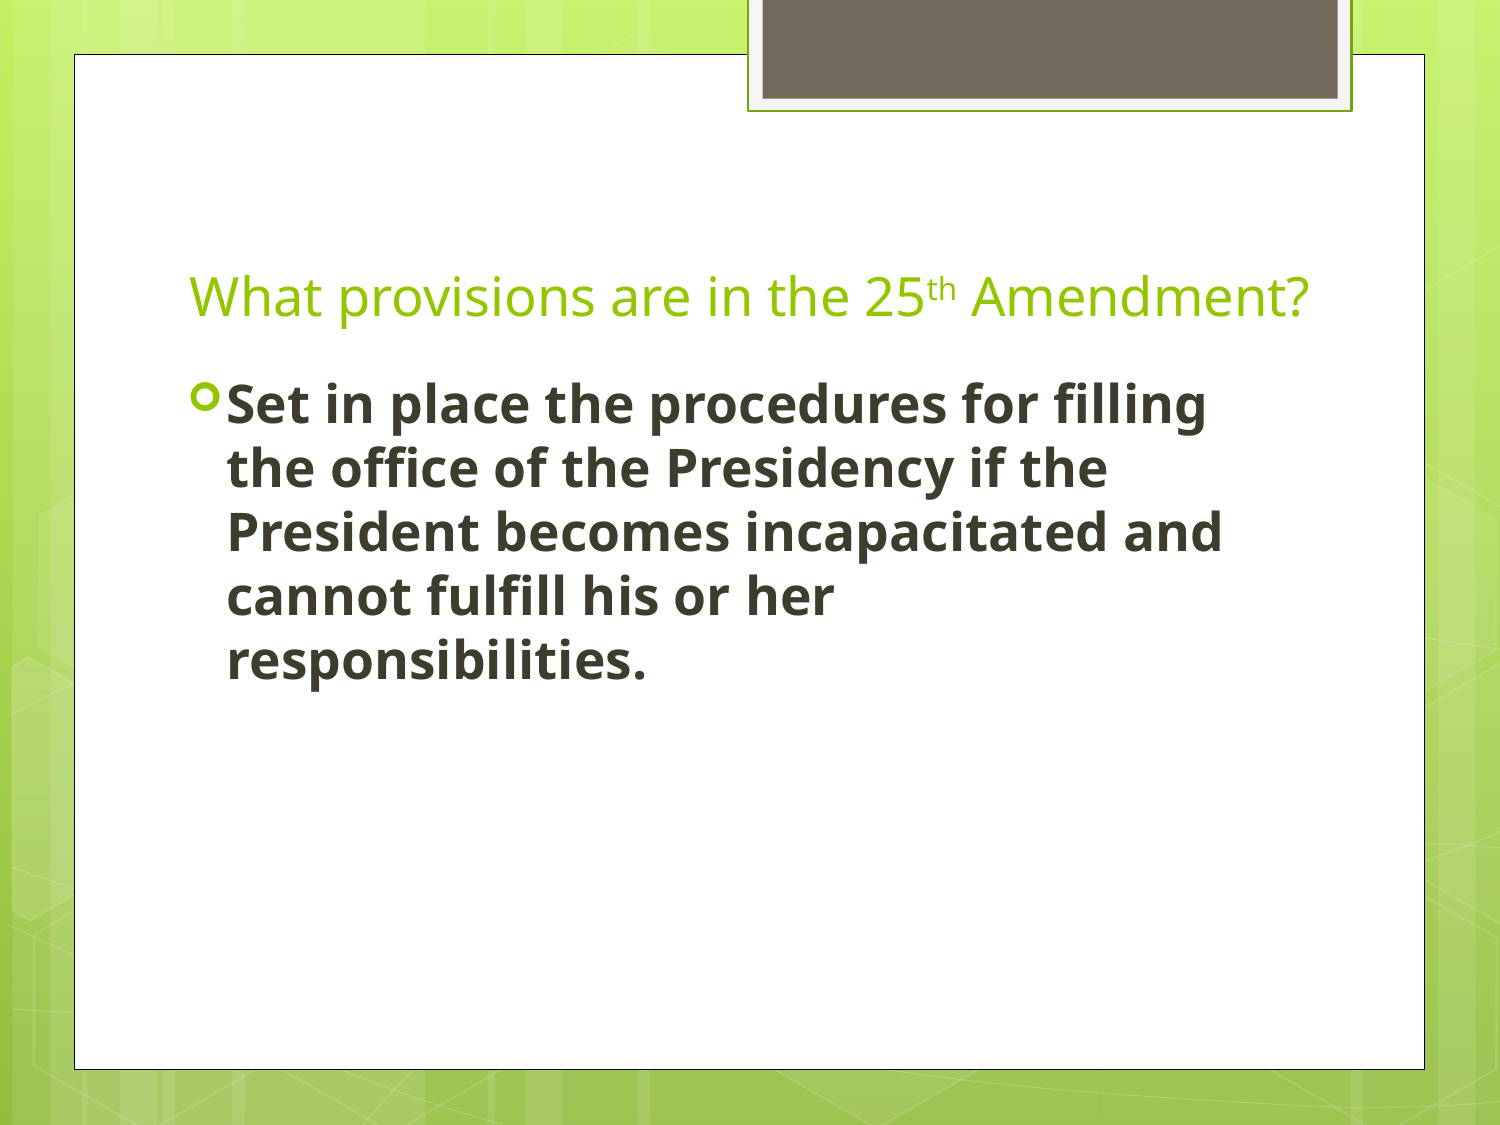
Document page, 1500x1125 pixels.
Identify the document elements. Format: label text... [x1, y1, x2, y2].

title What provisions are in the 25th Amendment? [174, 212, 1328, 400]
list Set in place the procedures for filling the office of the Presidency if the President becomes incapacitated and cannot fulfill his or her responsibilities. [162, 362, 1275, 700]
